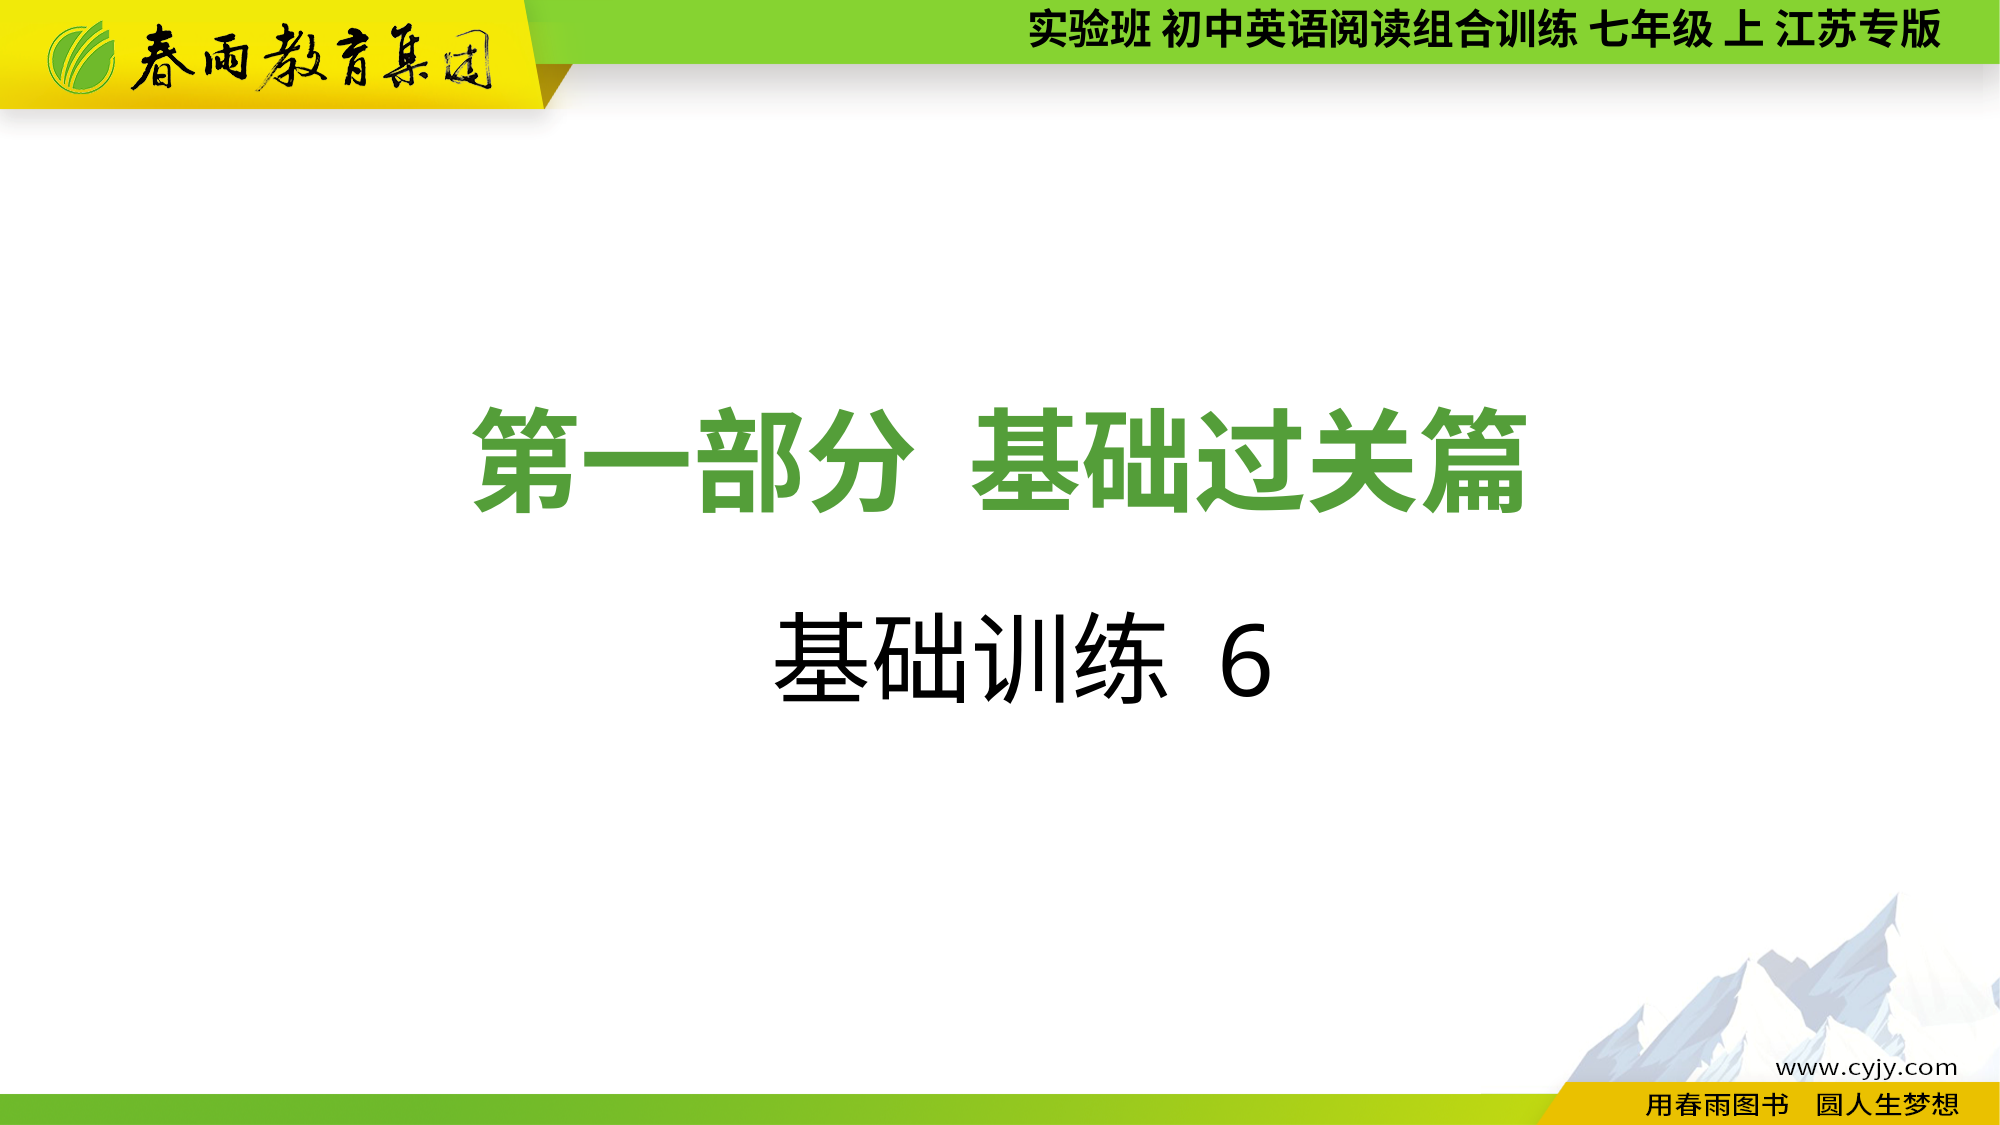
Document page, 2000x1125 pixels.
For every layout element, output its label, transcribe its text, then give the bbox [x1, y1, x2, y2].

text_box 第一部分 基础过关篇 [54, 316, 1946, 528]
picture [0, 0, 2000, 1125]
text_box 基础训练 6 [54, 528, 1946, 724]
